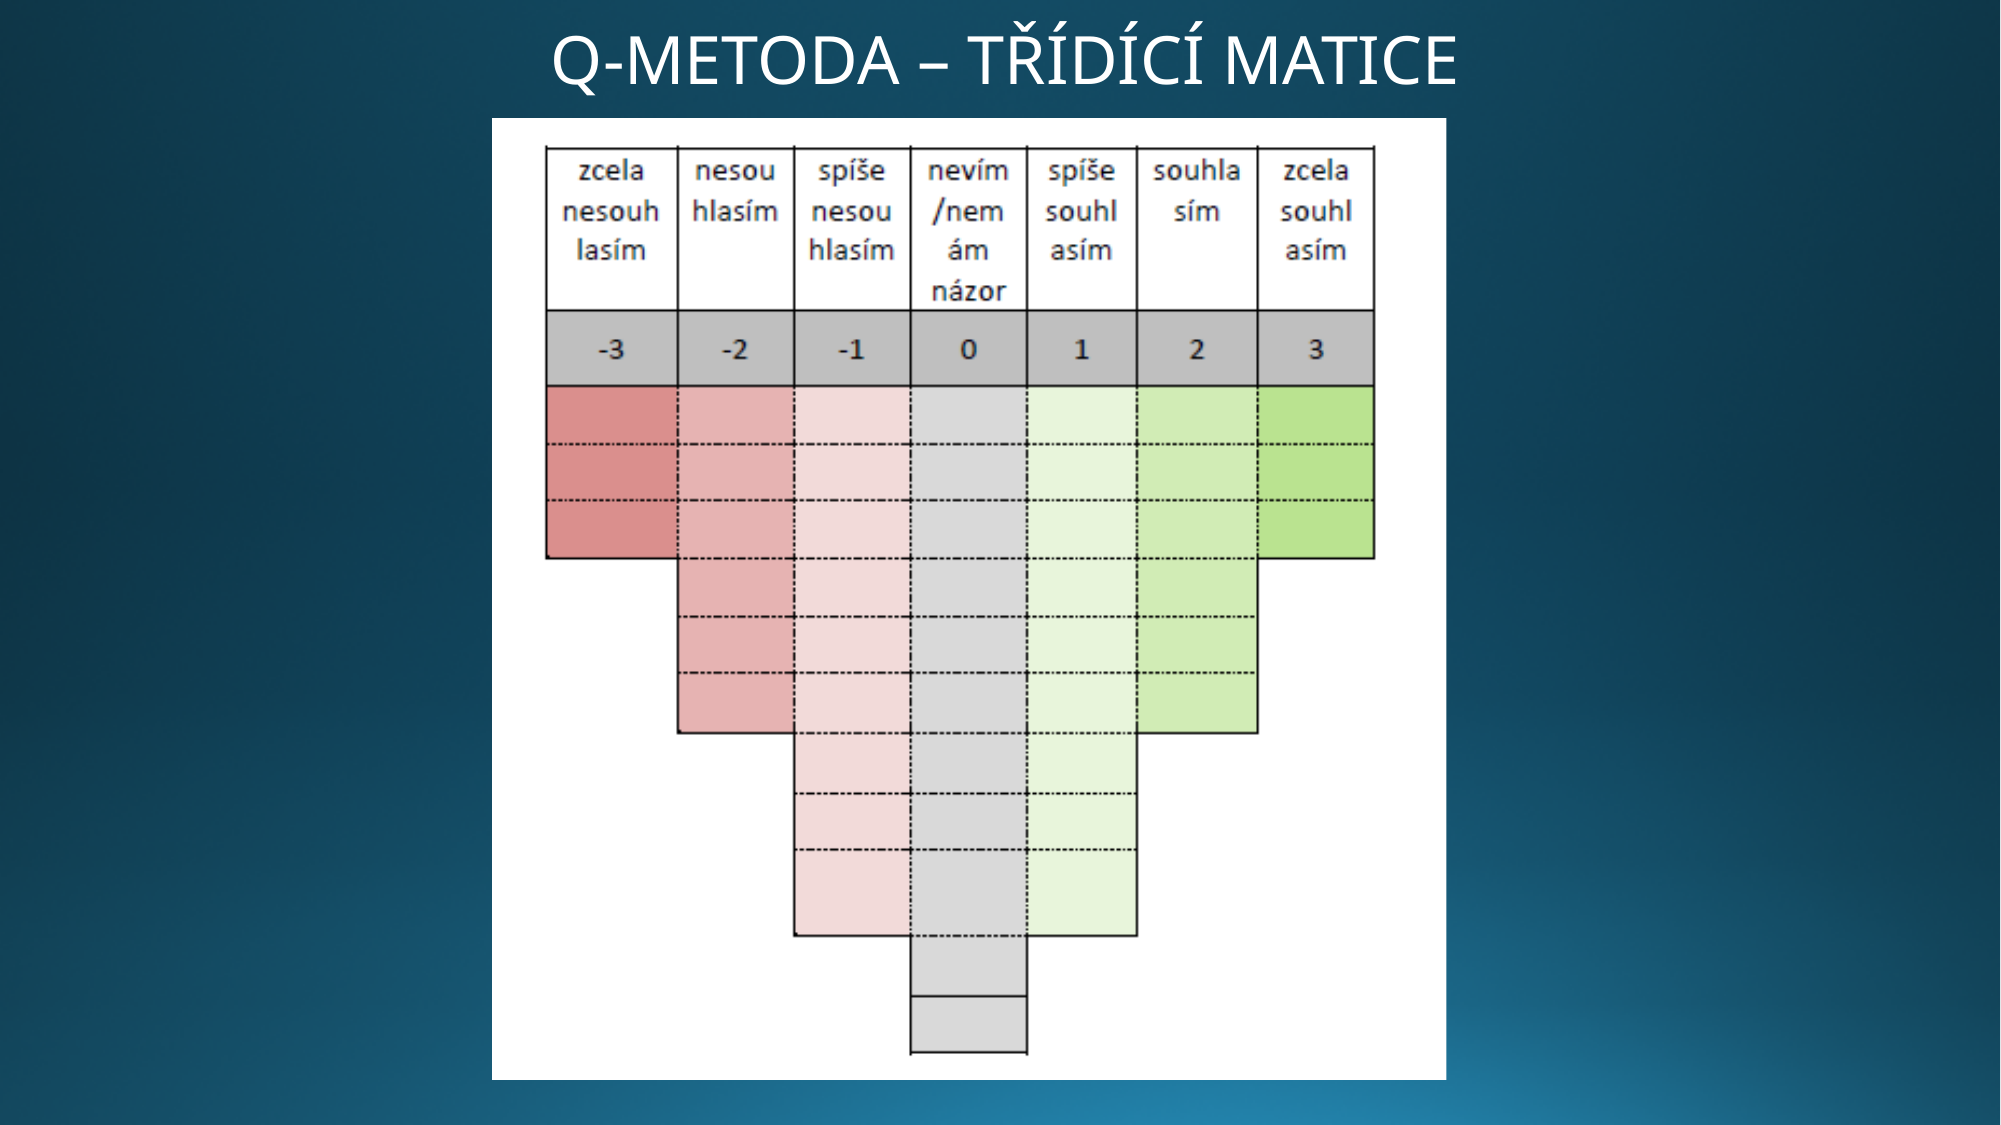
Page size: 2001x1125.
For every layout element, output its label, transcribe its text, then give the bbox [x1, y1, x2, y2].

picture [0, 0, 2001, 1125]
title Q-METODA – TŘÍDÍCÍ MATICE [255, 7, 1756, 119]
